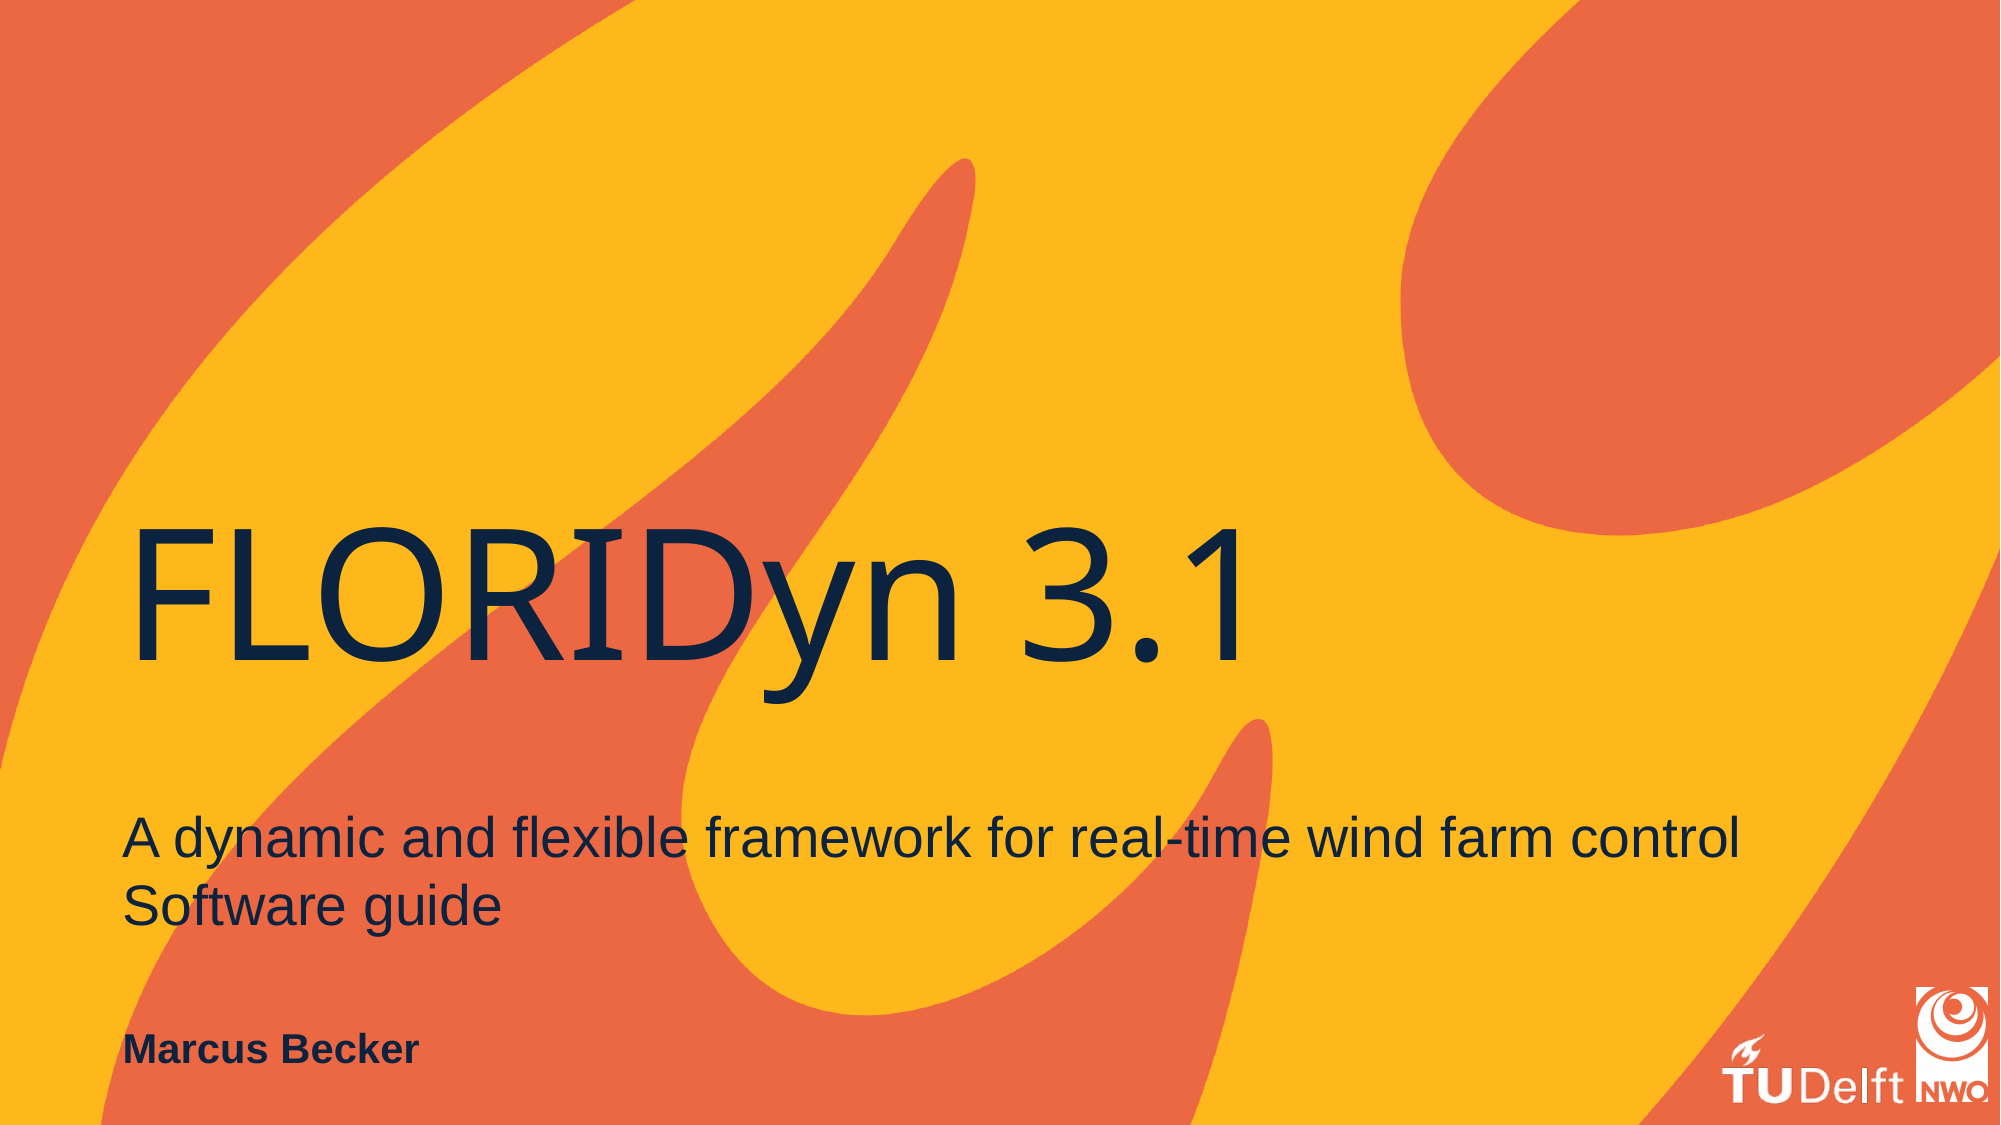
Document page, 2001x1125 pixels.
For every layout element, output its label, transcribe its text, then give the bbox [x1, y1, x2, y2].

title FLORIDyn 3.1 [107, 216, 1626, 705]
subtitle A dynamic and flexible framework for real-time wind farm control Software guide [107, 792, 1847, 926]
picture [0, 0, 2000, 1125]
text_box Marcus Becker [107, 926, 1847, 1080]
